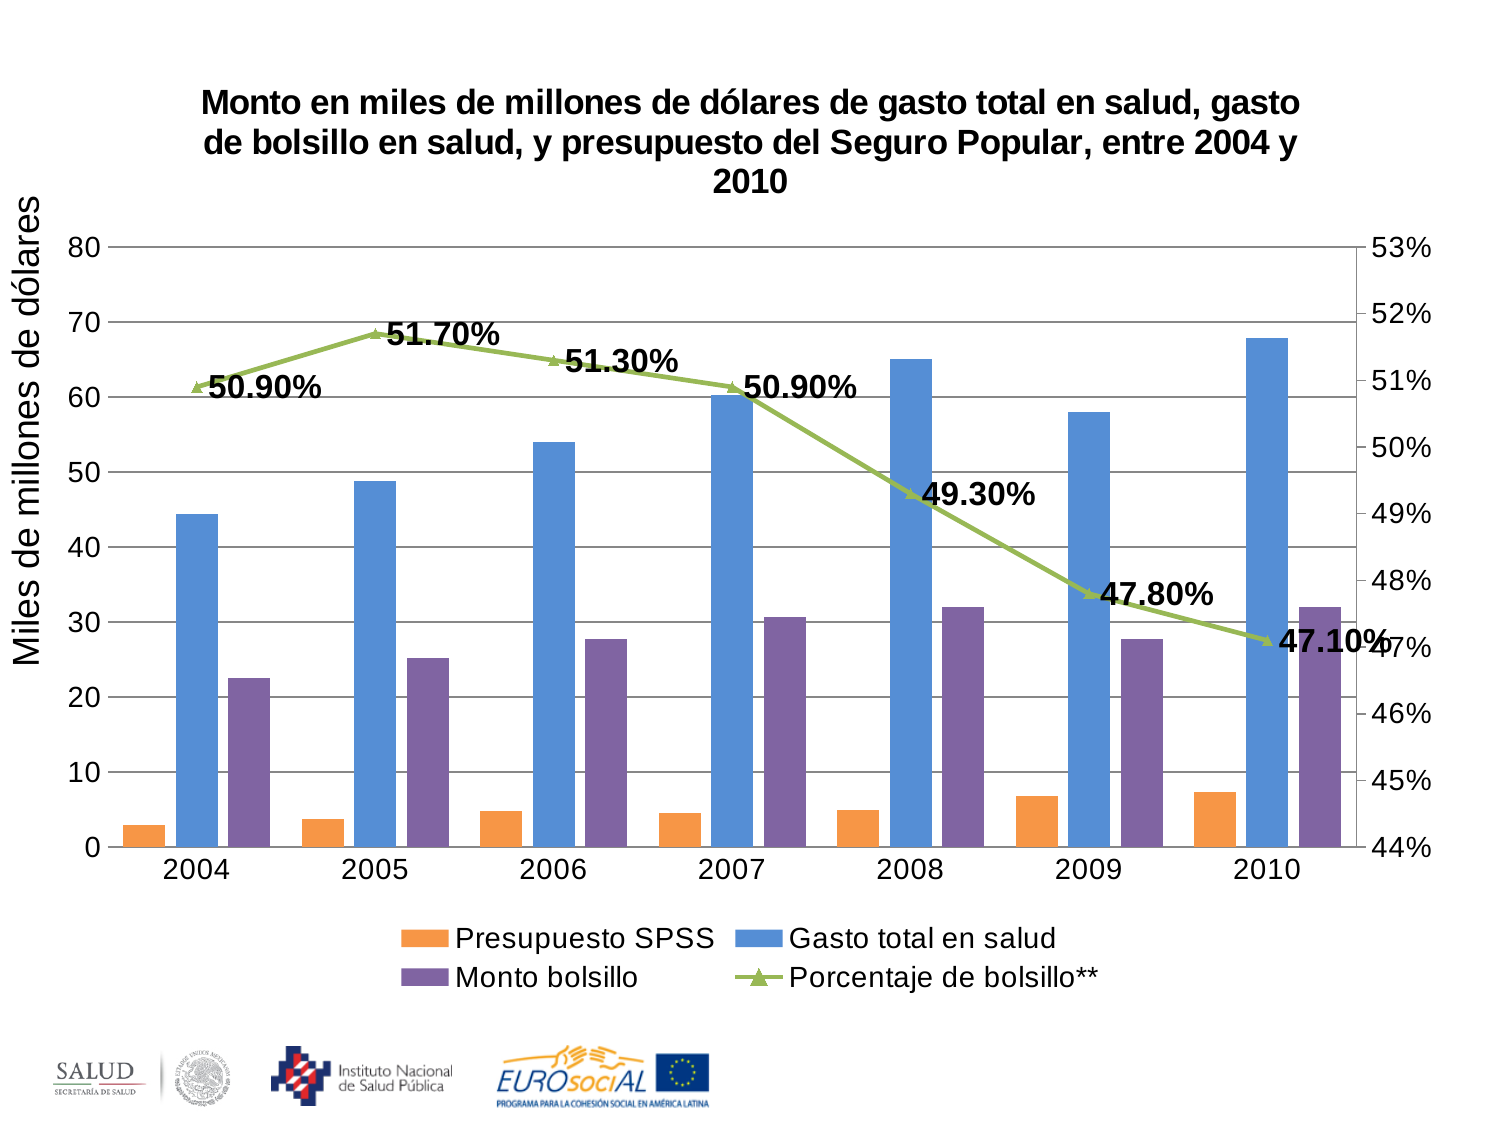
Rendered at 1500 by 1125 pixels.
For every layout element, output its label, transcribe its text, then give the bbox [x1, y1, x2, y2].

picture [271, 1046, 452, 1106]
text_box Miles de millones de dólares [0, 180, 33, 682]
picture [490, 1037, 715, 1116]
picture [53, 1041, 231, 1112]
chart [38, 45, 1462, 1000]
